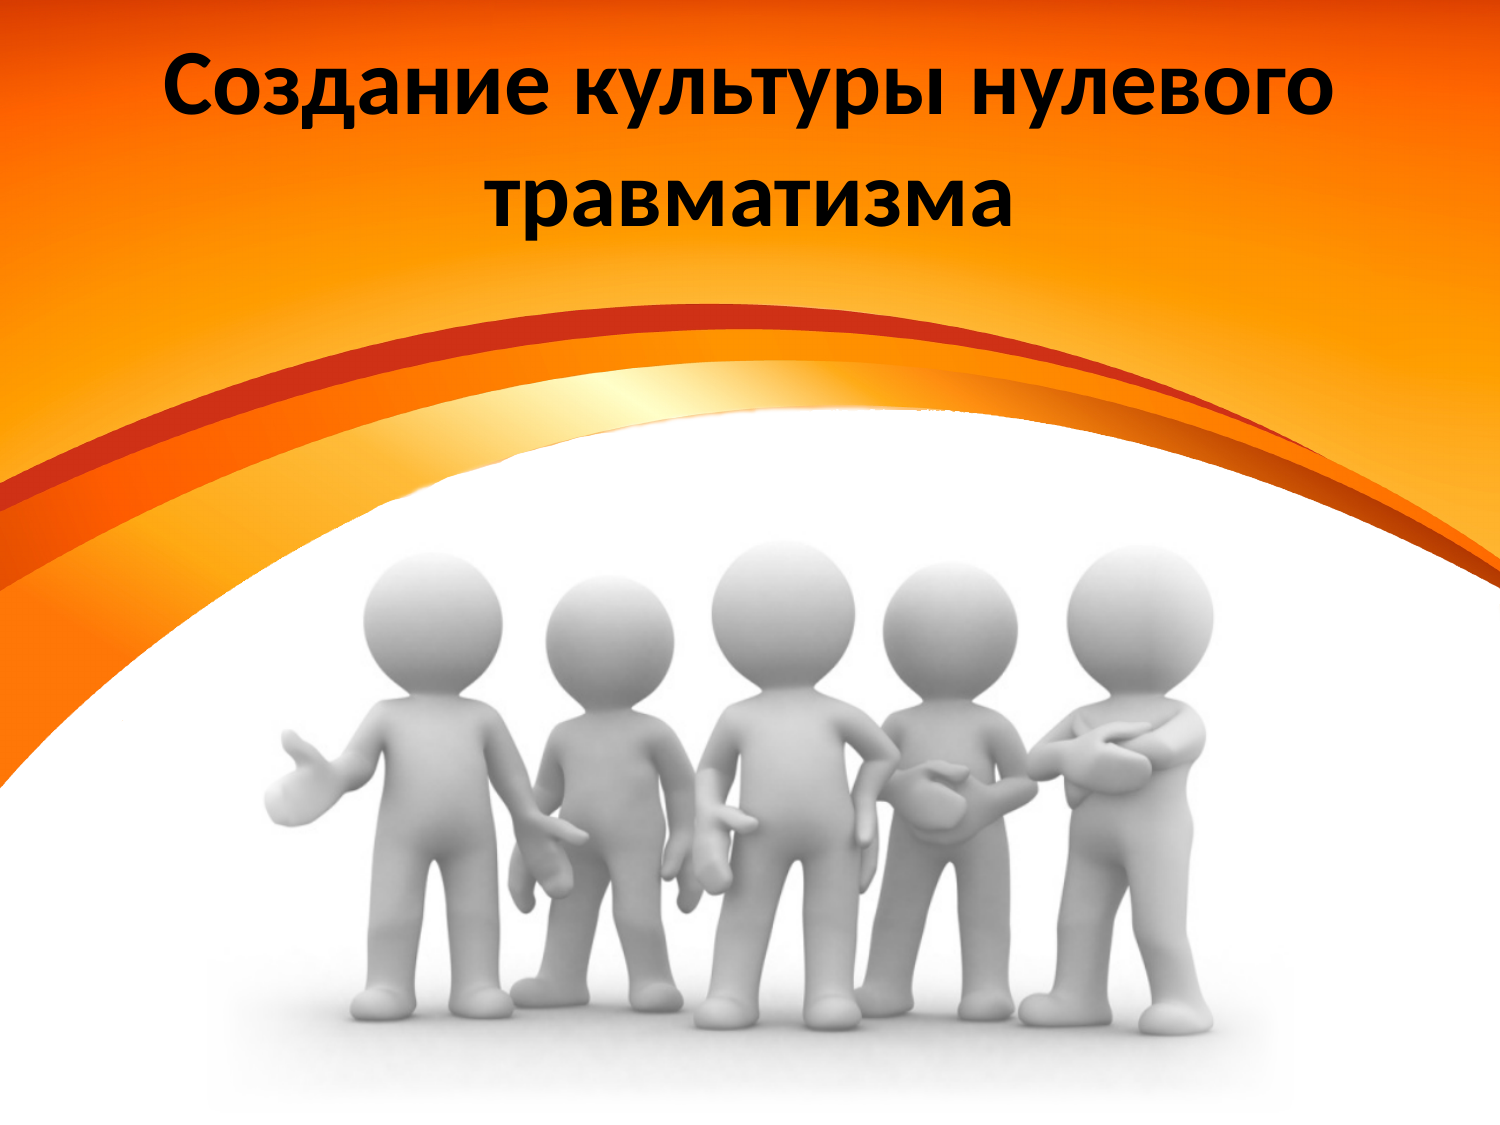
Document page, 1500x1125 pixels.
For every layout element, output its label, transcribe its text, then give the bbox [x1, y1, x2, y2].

title Нулевой травматизм [322, 856, 1178, 1087]
picture [0, 0, 1500, 1083]
title Создание культуры нулевого травматизма [112, 12, 1388, 254]
